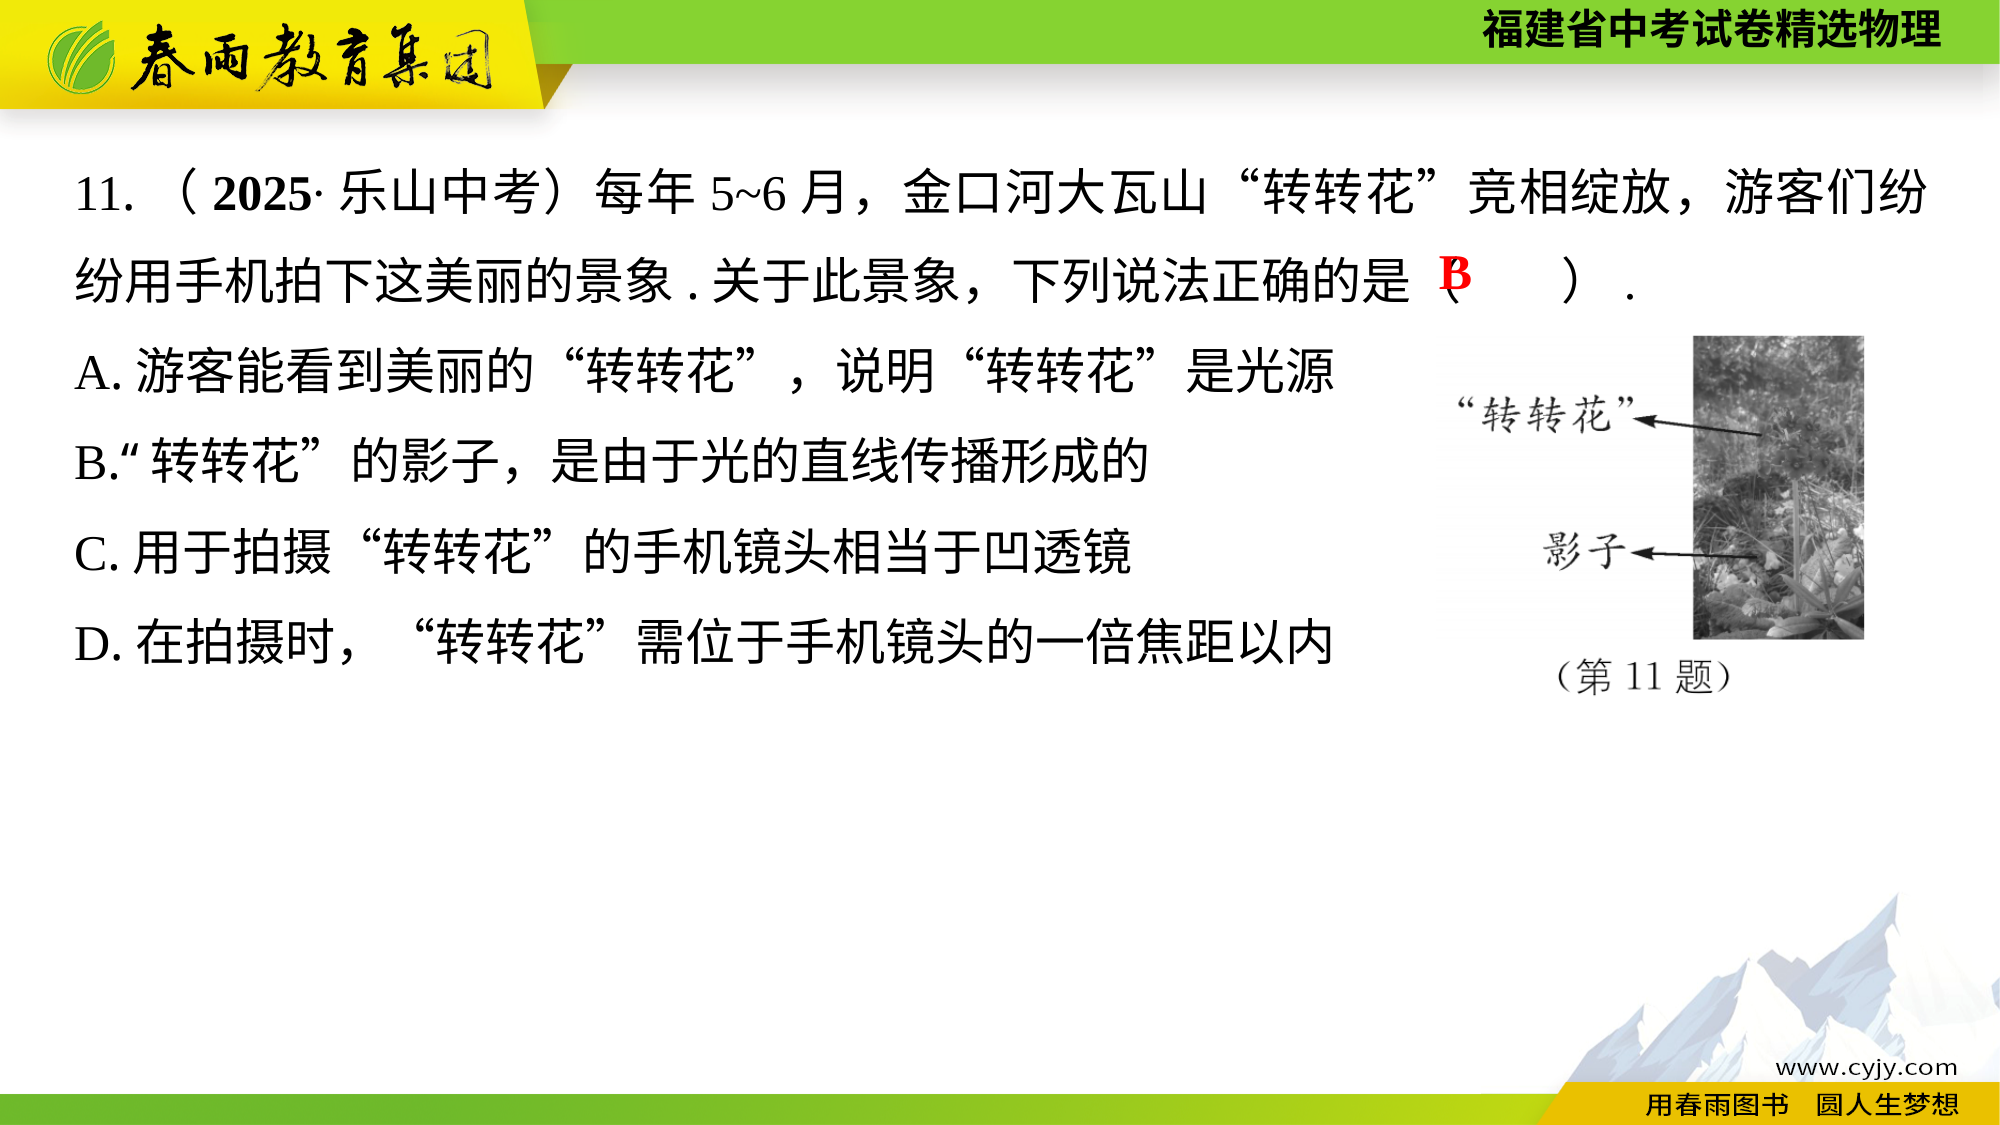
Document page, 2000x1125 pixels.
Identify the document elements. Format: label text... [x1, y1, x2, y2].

list 11.（2025∙乐山中考）每年5~6月，金口河大瓦山“转转花”竞相绽放，游客们纷纷用手机拍下这美丽的景象.关于此景象，下列说法正确的是（ ）. A.游客能看到美丽的“转转花”，说明“转转花”是光源 B.“转转花”的影子，是由于光的直线传播形成的 C.用于拍摄“转转花”的手机镜头相当于凹透镜 D.在拍摄时，“转转花”需位于手机镜头的一倍焦距以内 [59, 122, 1944, 683]
picture [0, 0, 2000, 1125]
text_box B [1424, 231, 1488, 307]
